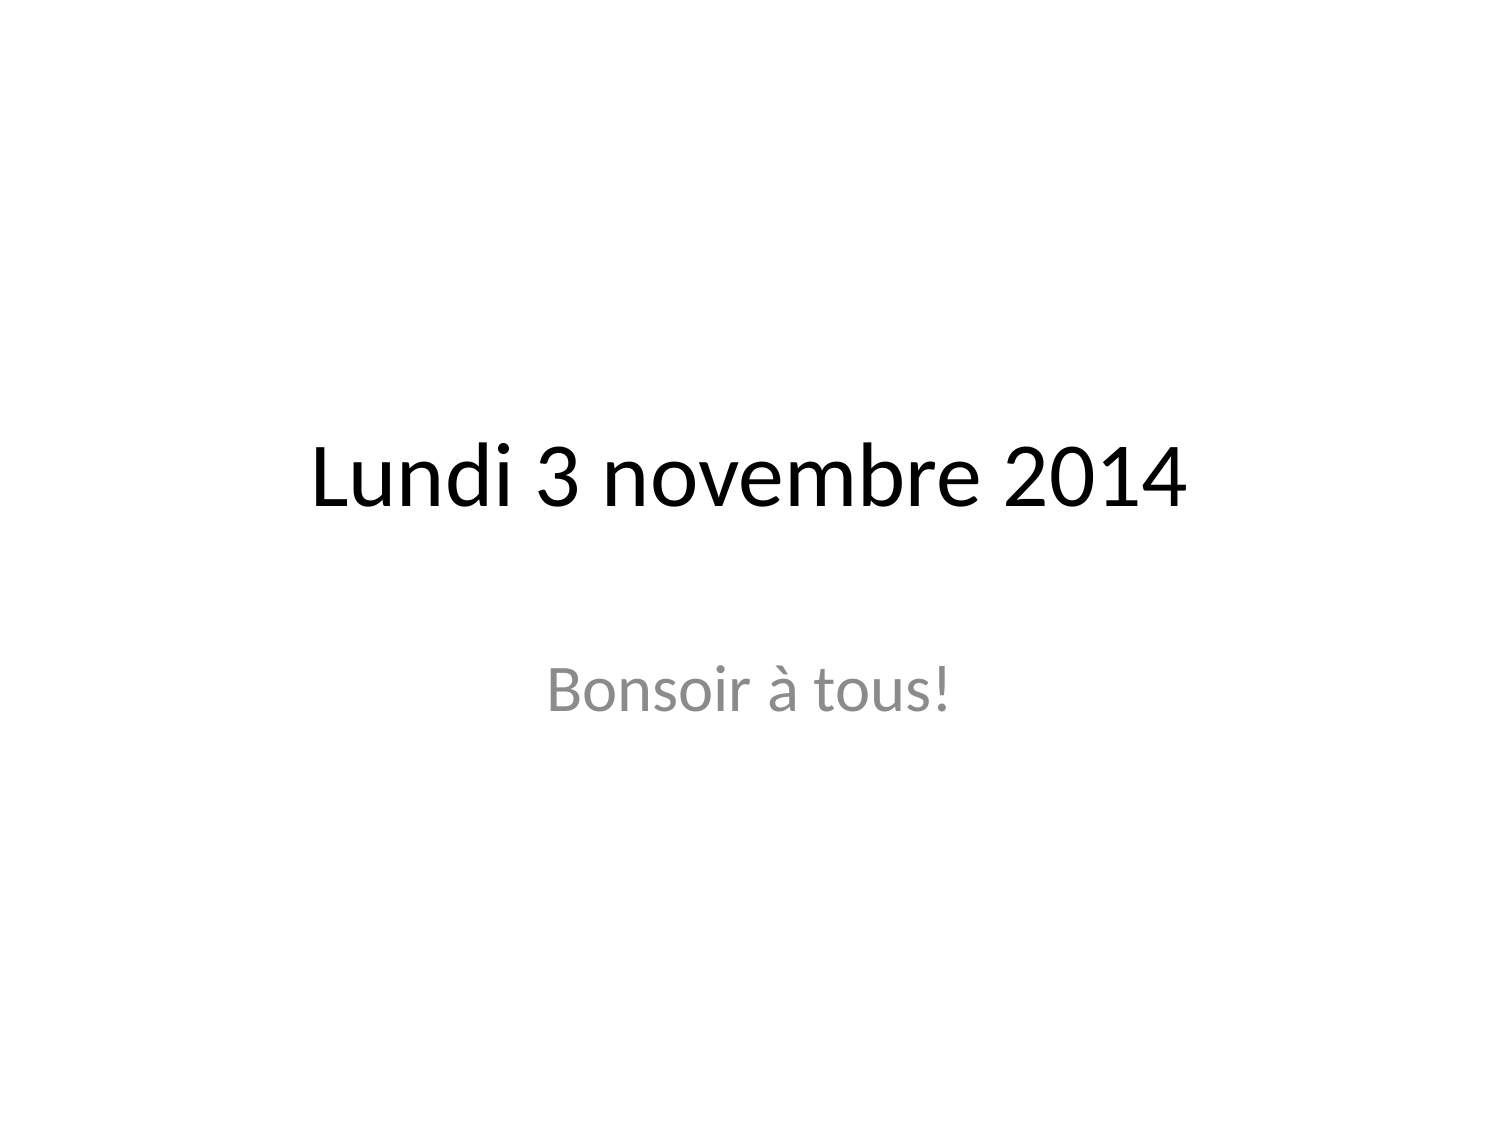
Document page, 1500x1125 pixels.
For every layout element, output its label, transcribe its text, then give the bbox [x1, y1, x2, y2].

title Lundi 3 novembre 2014 [112, 349, 1388, 591]
subtitle Bonsoir à tous! [225, 637, 1275, 925]
